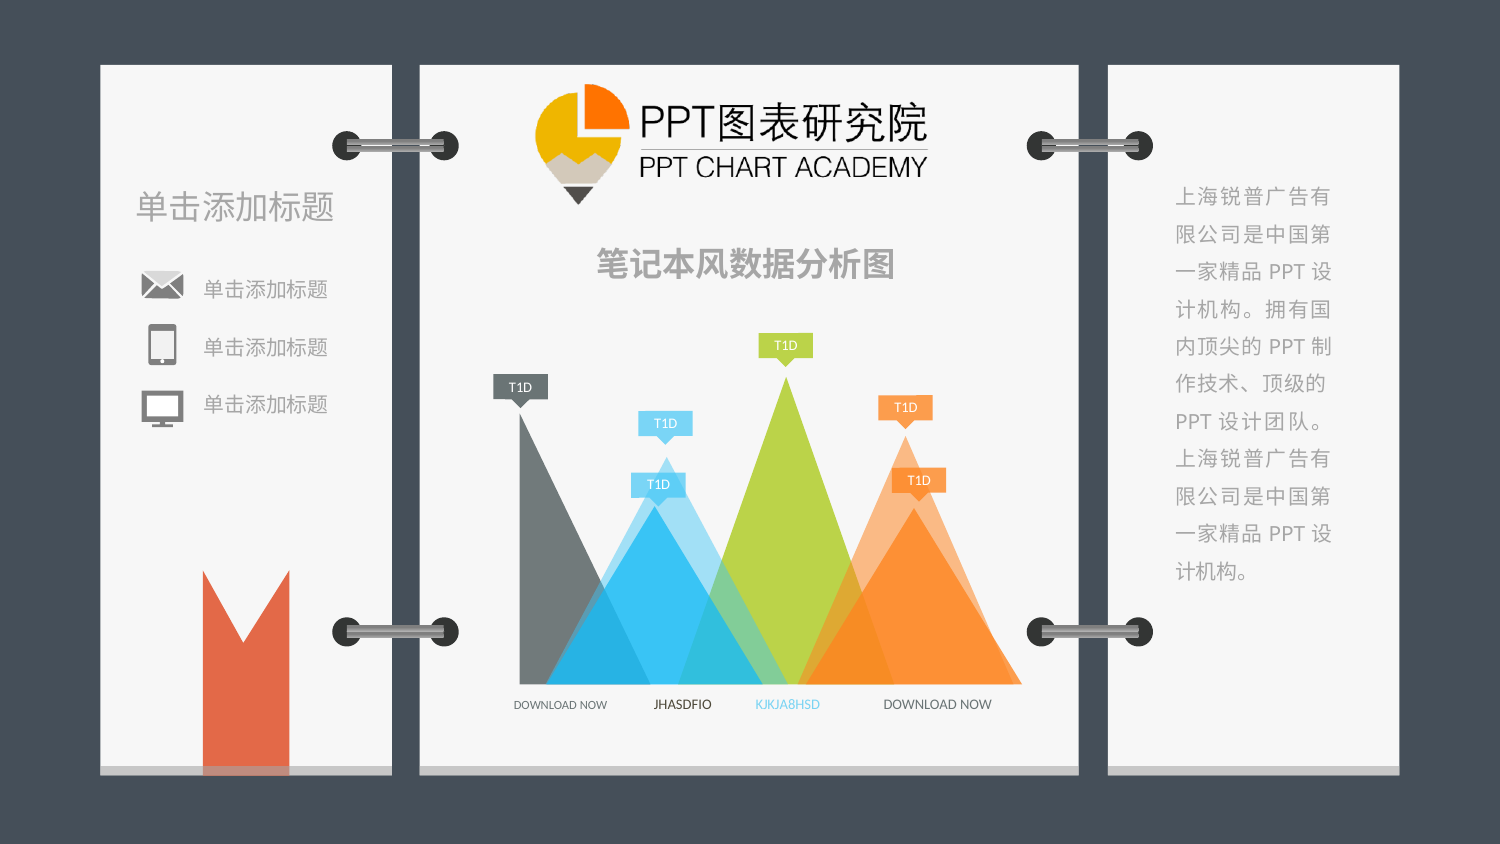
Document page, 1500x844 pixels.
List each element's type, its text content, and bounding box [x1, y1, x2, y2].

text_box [465, 317, 1033, 728]
picture [511, 81, 956, 206]
text_box [419, 766, 1079, 776]
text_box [100, 64, 393, 776]
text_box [332, 131, 460, 647]
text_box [141, 270, 184, 428]
text_box 笔记本风数据分析图 [581, 236, 938, 291]
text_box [1107, 64, 1400, 776]
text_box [1026, 131, 1154, 647]
text_box [419, 64, 1079, 315]
text_box [419, 655, 1079, 766]
